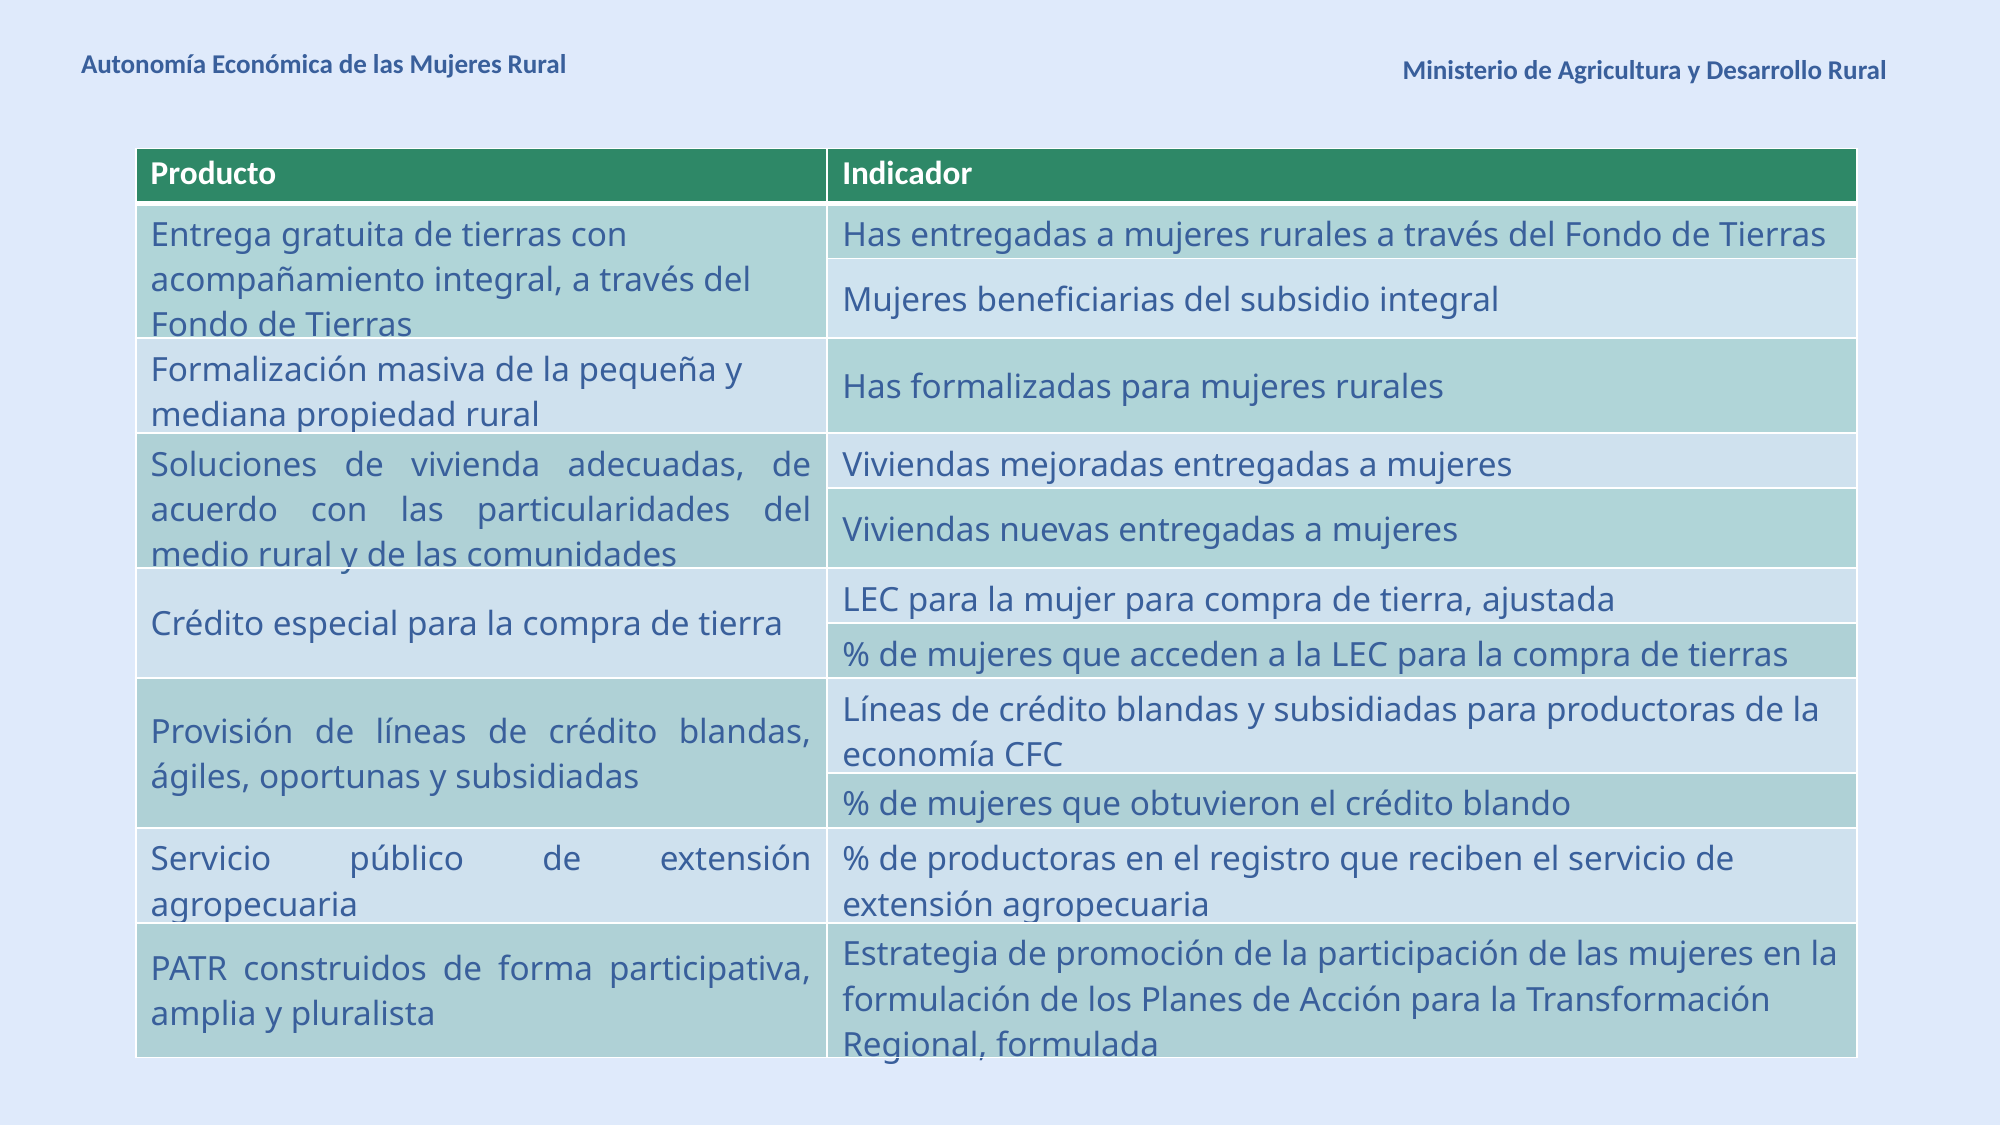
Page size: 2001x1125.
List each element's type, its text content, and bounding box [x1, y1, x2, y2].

table_cell LEC para la mujer para compra de tierra, ajustada [828, 569, 1856, 622]
table_cell Has entregadas a mujeres rurales a través del Fondo de Tierras [828, 206, 1856, 258]
table_cell Líneas de crédito blandas y subsidiadas para productoras de la economía CFC [828, 679, 1856, 772]
table_cell Entrega gratuita de tierras con acompañamiento integral, a través del Fondo de Tierras [137, 206, 826, 337]
table_cell Mujeres beneficiarias del subsidio integral [828, 259, 1856, 337]
table_cell % de mujeres que obtuvieron el crédito blando [828, 774, 1856, 827]
table_cell Soluciones de vivienda adecuadas, de acuerdo con las particularidades del medio rural y de las comunidades [137, 434, 826, 567]
table_cell Crédito especial para la compra de tierra [137, 569, 826, 677]
table_cell Servicio público de extensión agropecuaria [137, 829, 826, 922]
table_header Producto [137, 149, 826, 201]
table_cell Formalización masiva de la pequeña y mediana propiedad rural [137, 339, 826, 432]
table_cell Viviendas mejoradas entregadas a mujeres [828, 434, 1856, 487]
table_cell PATR construidos de forma participativa, amplia y pluralista [137, 924, 826, 1057]
table_header Indicador [828, 149, 1856, 201]
table_cell % de mujeres que acceden a la LEC para la compra de tierras [828, 624, 1856, 677]
table_cell Has formalizadas para mujeres rurales [828, 339, 1856, 432]
table_cell % de productoras en el registro que reciben el servicio de extensión agropecuaria [828, 829, 1856, 922]
table_cell Provisión de líneas de crédito blandas, ágiles, oportunas y subsidiadas [137, 679, 826, 827]
text_box Ministerio de Agricultura y Desarrollo Rural [1387, 44, 1902, 93]
table_cell Viviendas nuevas entregadas a mujeres [828, 489, 1856, 567]
table_cell Estrategia de promoción de la participación de las mujeres en la formulación de los Planes de Acción para la Transformación Regional, formulada [828, 924, 1856, 1057]
text_box Autonomía Económica de las Mujeres Rural [66, 38, 617, 86]
